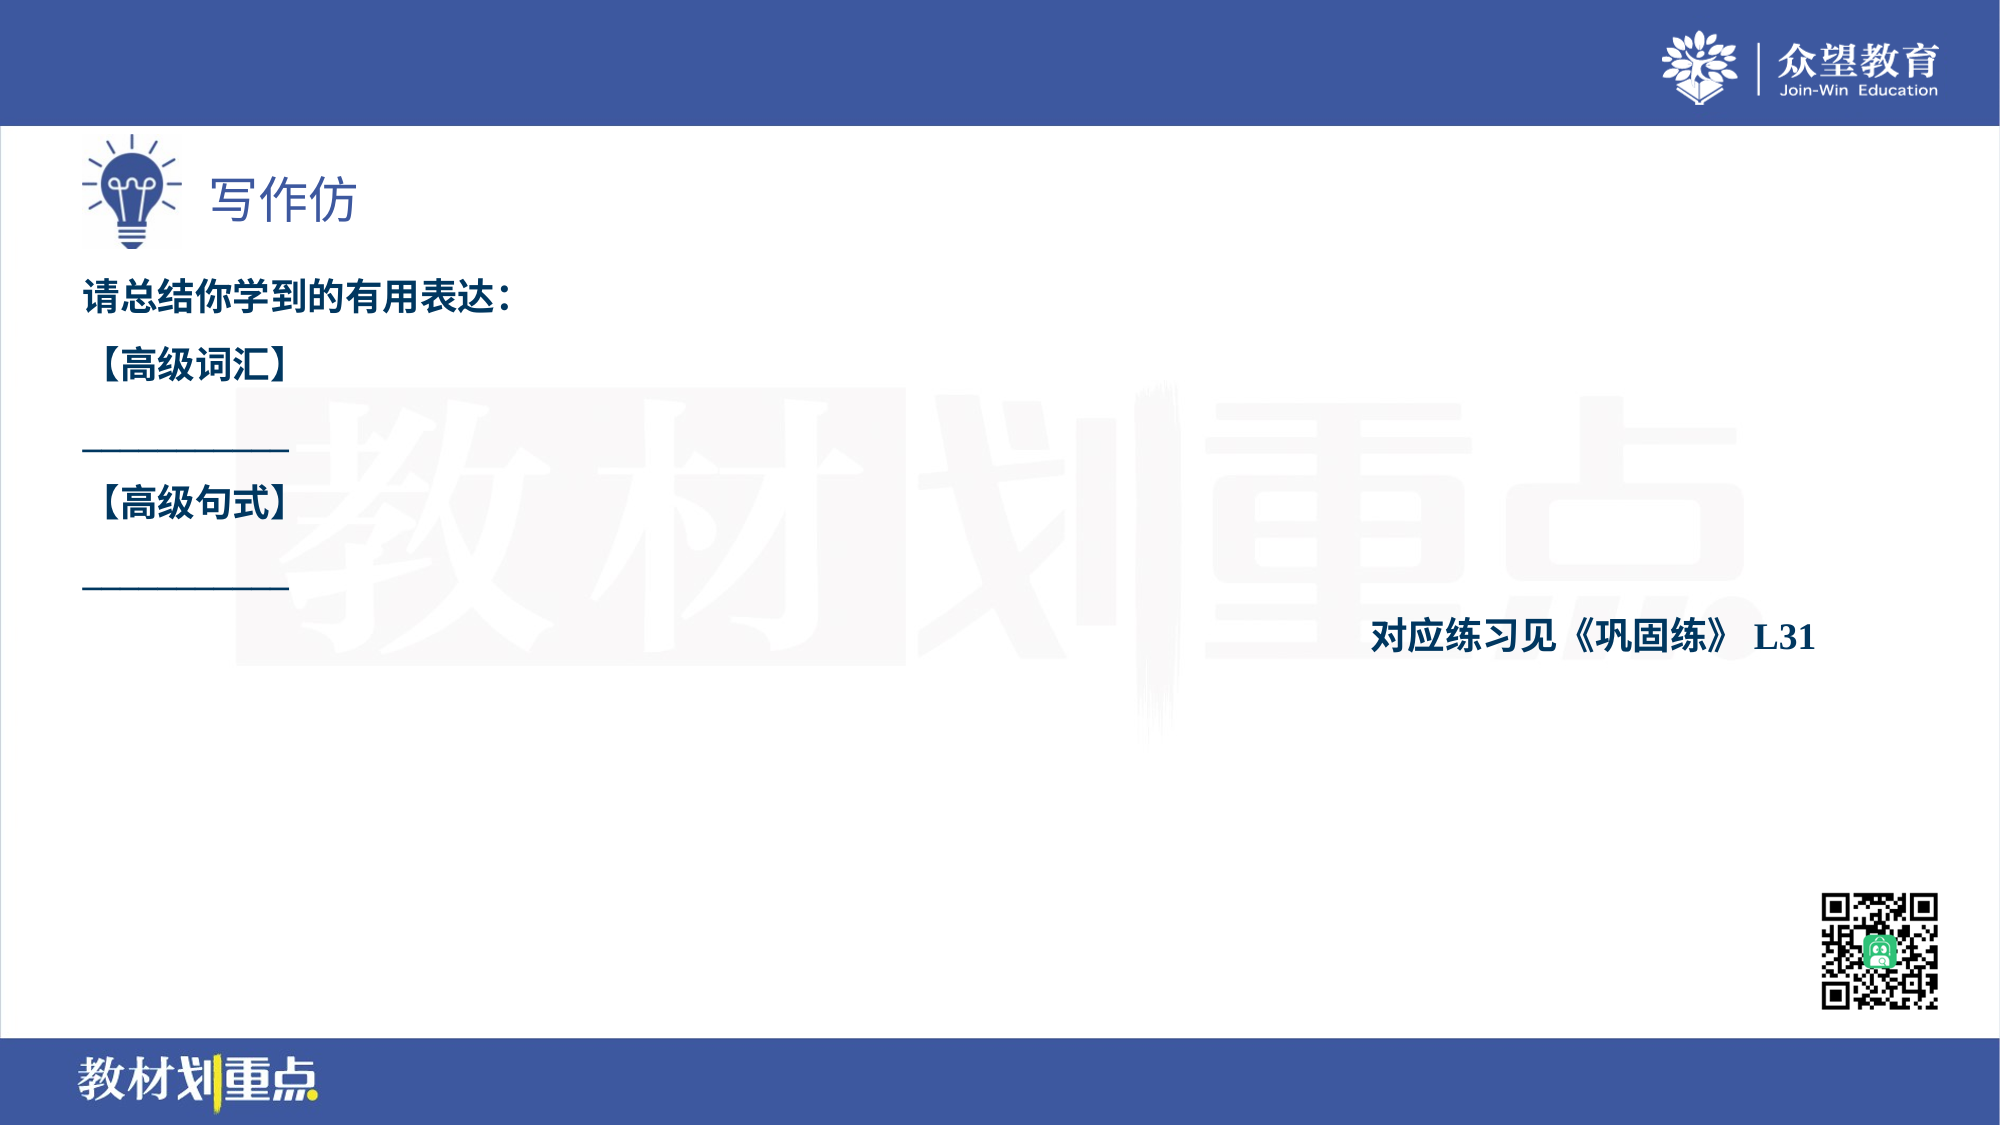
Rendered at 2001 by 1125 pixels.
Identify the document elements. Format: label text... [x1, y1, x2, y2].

picture [0, 0, 2000, 1125]
text_box 请总结你学到的有用表达： 【高级词汇】 ___________ 【高级句式】 ___________ 对应练习见《巩固练》L31 [82, 248, 1817, 651]
